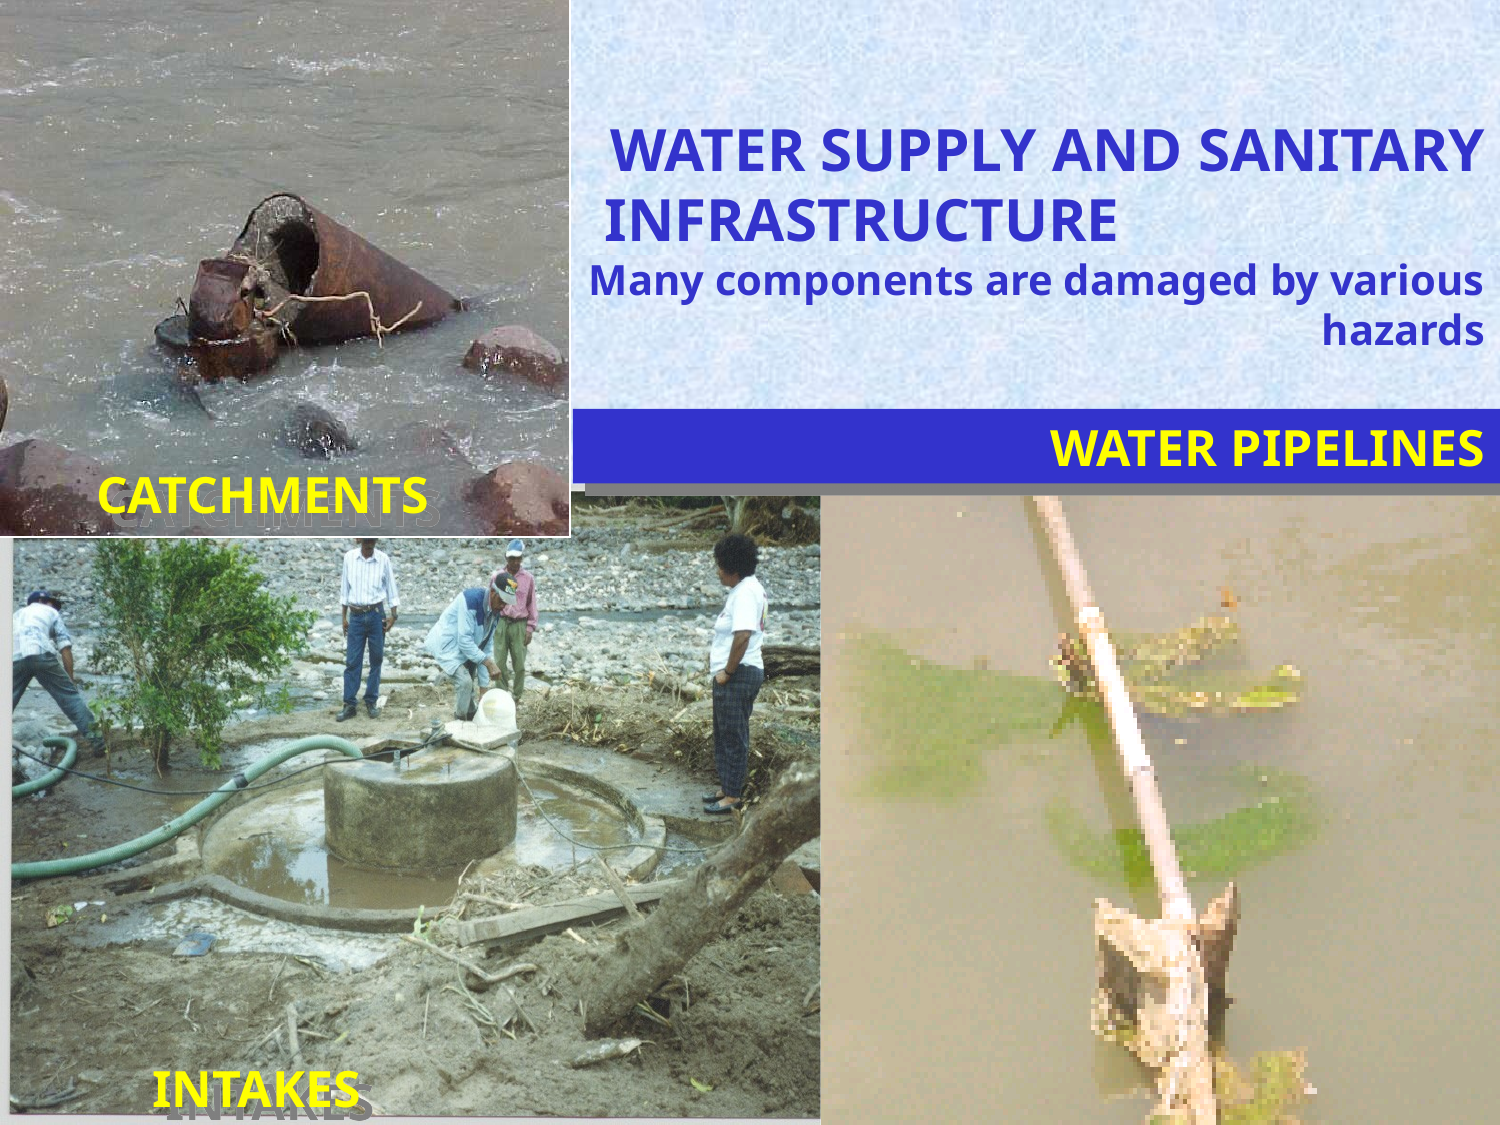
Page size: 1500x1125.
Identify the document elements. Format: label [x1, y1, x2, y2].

text_box [0, 0, 1500, 1125]
